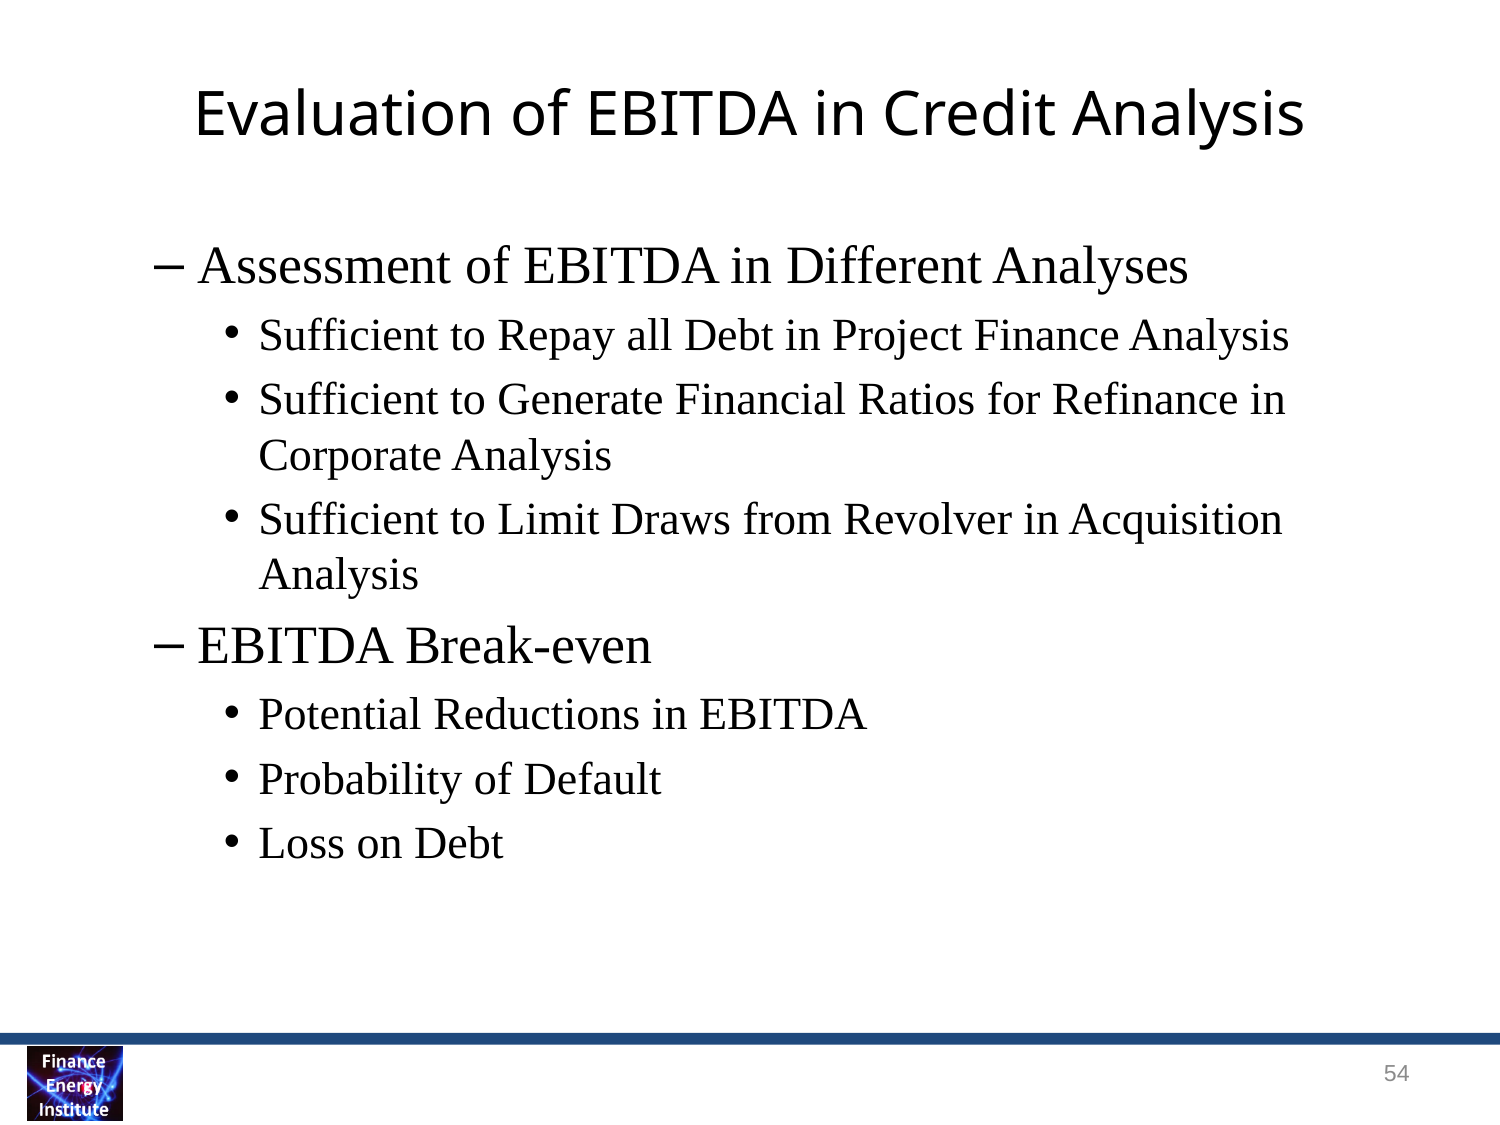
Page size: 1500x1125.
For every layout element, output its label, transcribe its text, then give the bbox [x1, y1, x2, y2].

slide_number 54 [1074, 1042, 1425, 1103]
list Assessment of EBITDA in Different Analyses Sufficient to Repay all Debt in Project Finance Analysis Sufficient to Generate Financial Ratios for Refinance in Corporate Analysis Sufficient to Limit Draws from Revolver in Acquisition Analysis EBITDA Break-even Potential Reductions in EBITDA Probability of Default Loss on Debt [70, 222, 1430, 1032]
picture [27, 1046, 123, 1121]
title Evaluation of EBITDA in Credit Analysis [70, 56, 1430, 164]
